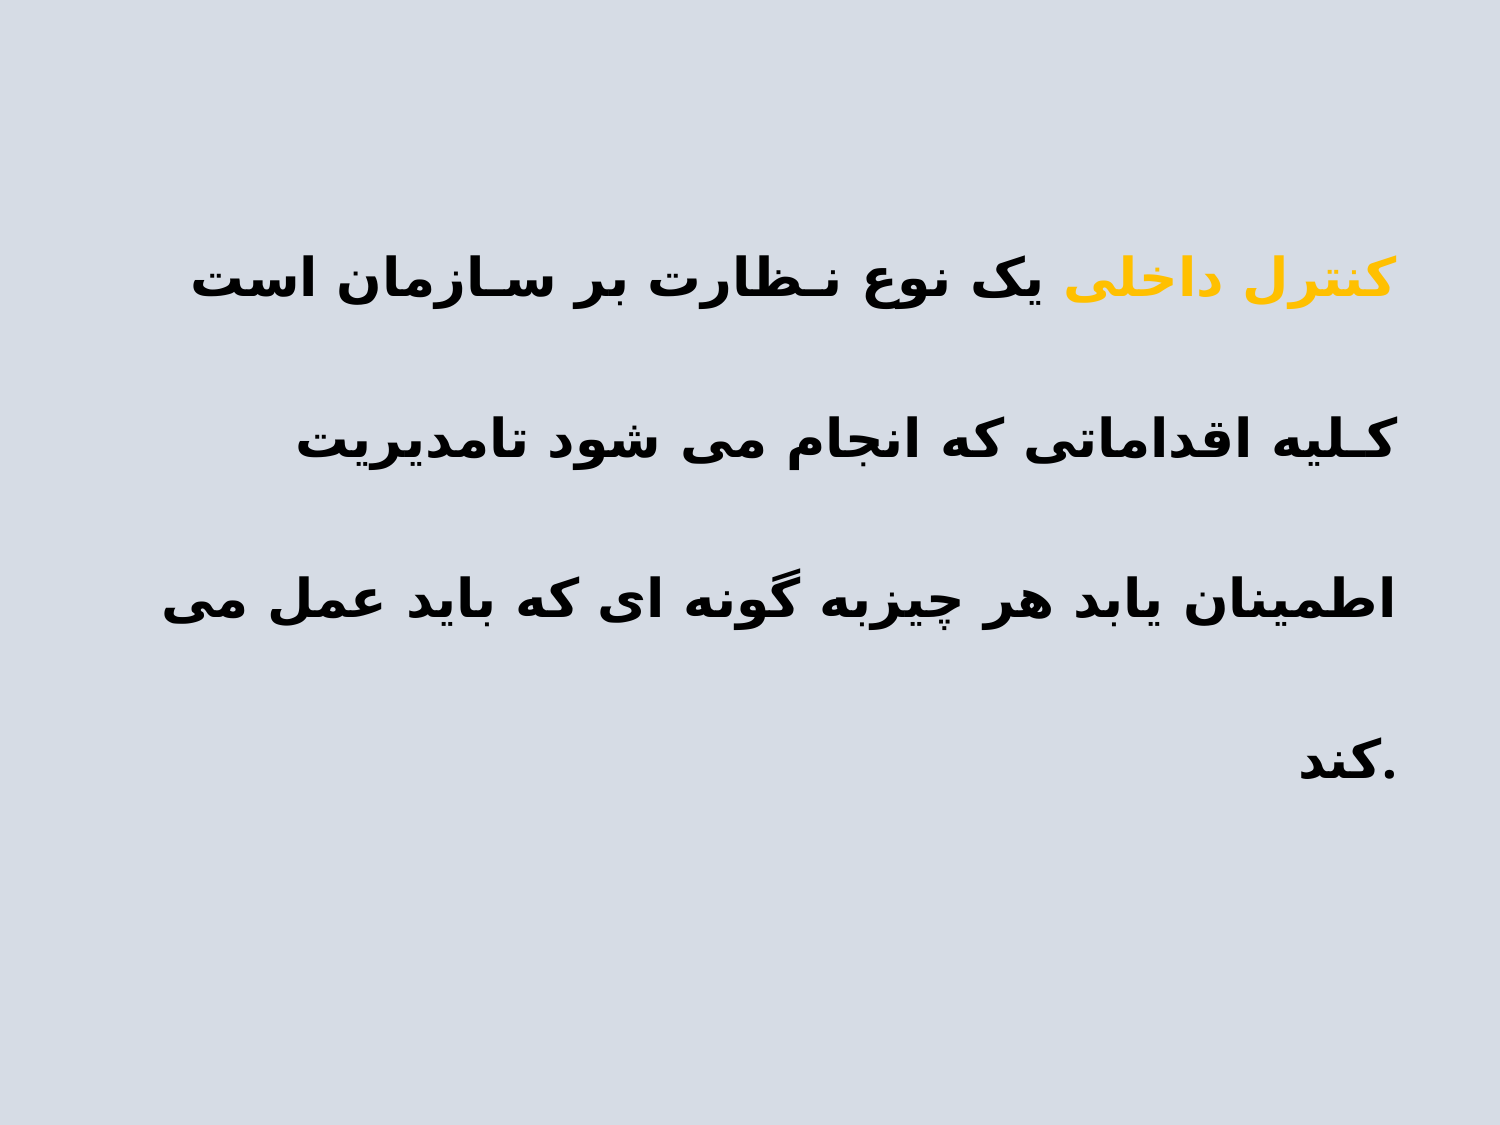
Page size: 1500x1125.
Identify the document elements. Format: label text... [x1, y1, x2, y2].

title کنترل داخلی یک نوع نـظارت بر سـازمان است کـلیه اقداماتی که انجام می شود تامدیریت اطمینان یابد هر چیزبه گونه ای که باید عمل می کند. [112, 137, 1413, 799]
